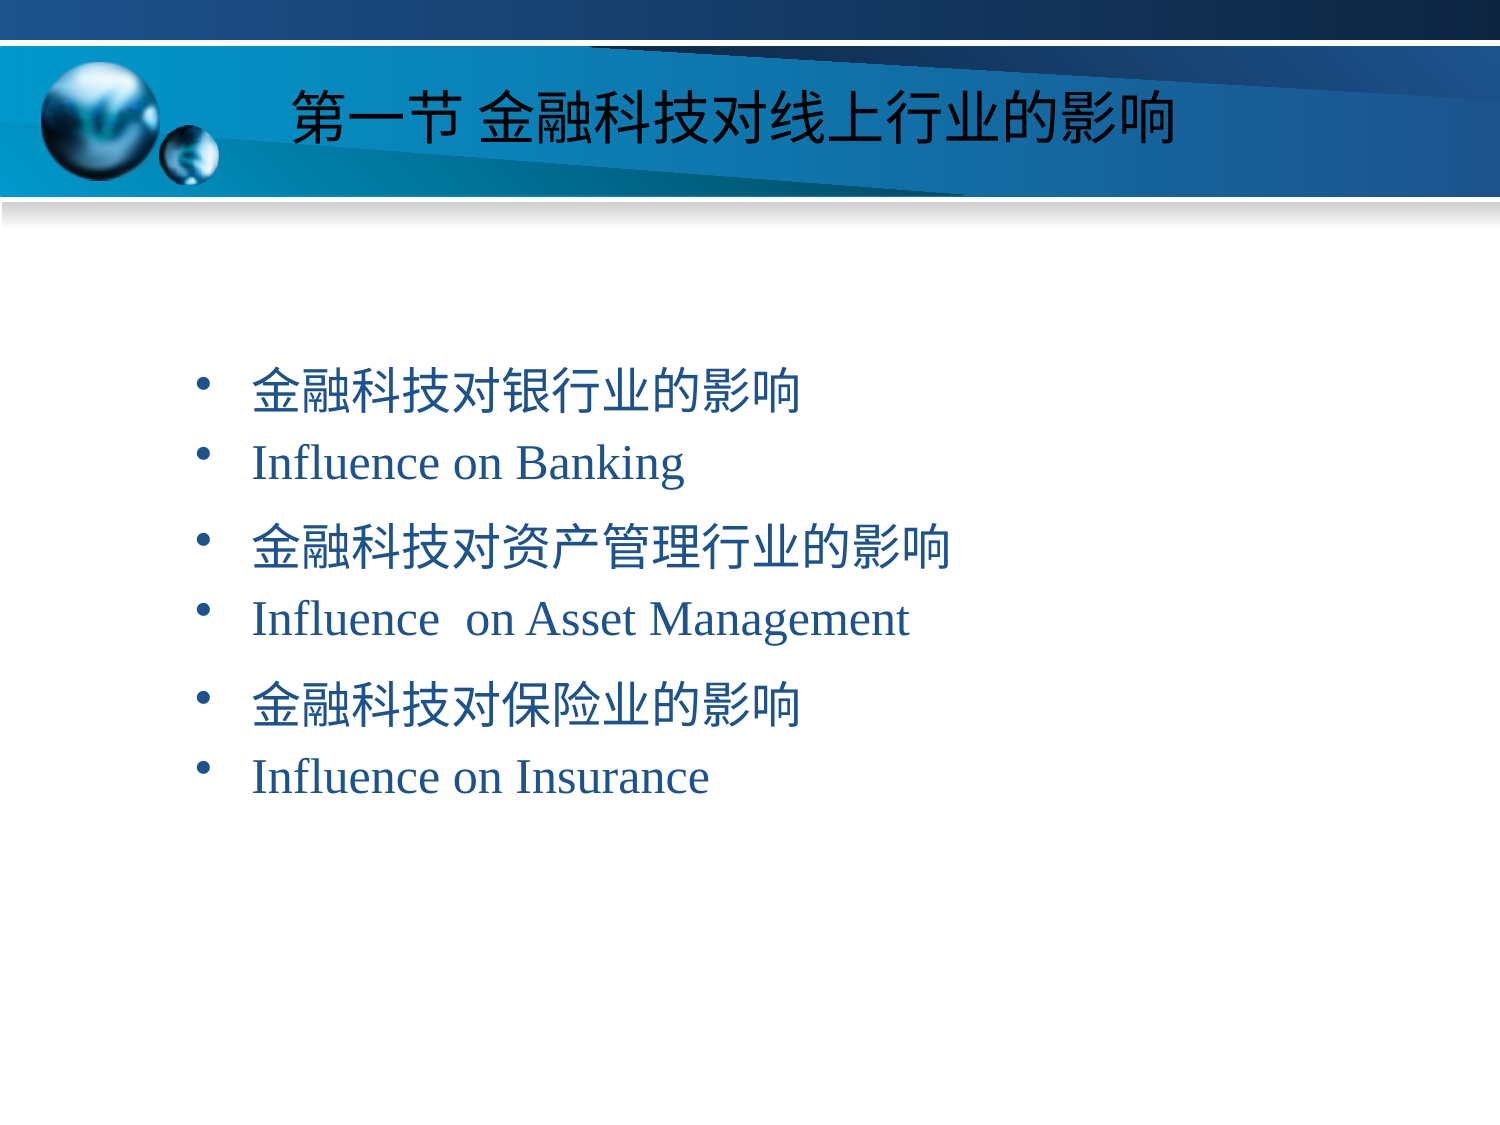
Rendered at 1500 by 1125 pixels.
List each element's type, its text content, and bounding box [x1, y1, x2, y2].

text_box 金融科技对资产管理行业的影响 Influence on Asset Management [180, 508, 1127, 653]
text_box 金融科技对保险业的影响 Influence on Insurance [180, 666, 1046, 811]
picture [42, 63, 159, 180]
title 第一节 金融科技对线上行业的影响 [274, 44, 1363, 188]
text_box 金融科技对银行业的影响 Influence on Banking [180, 351, 1165, 497]
picture [160, 126, 218, 184]
